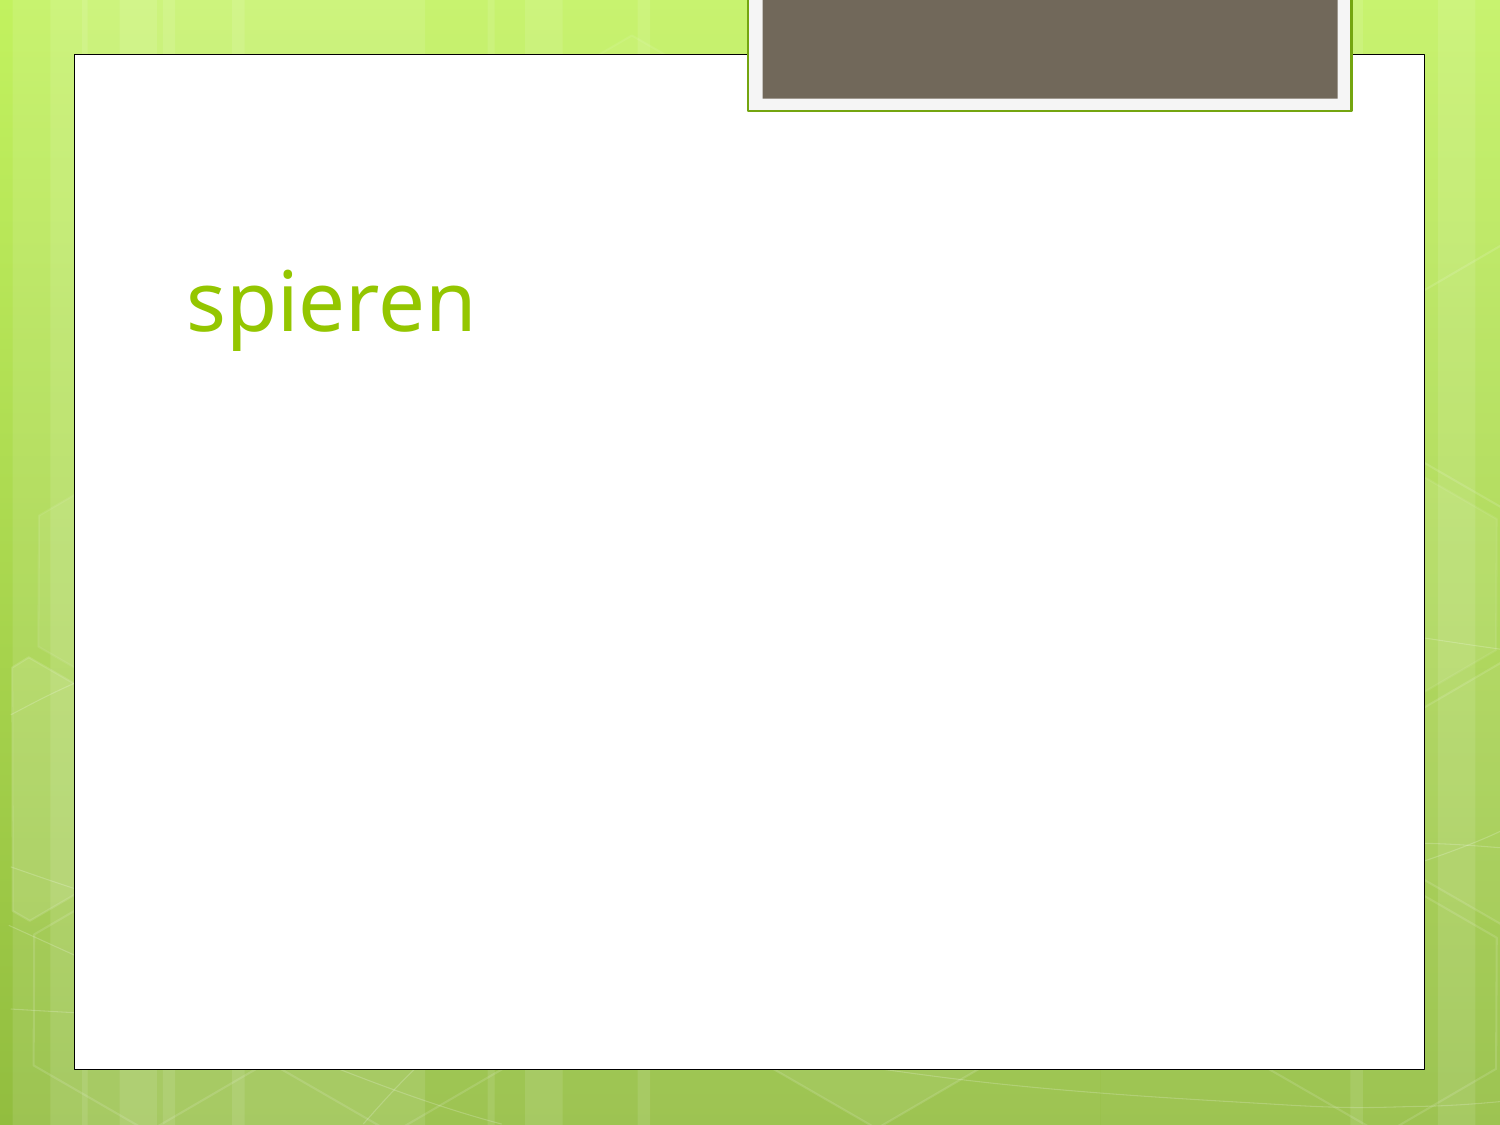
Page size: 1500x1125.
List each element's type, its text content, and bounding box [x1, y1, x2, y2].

title spieren [171, 168, 1324, 357]
